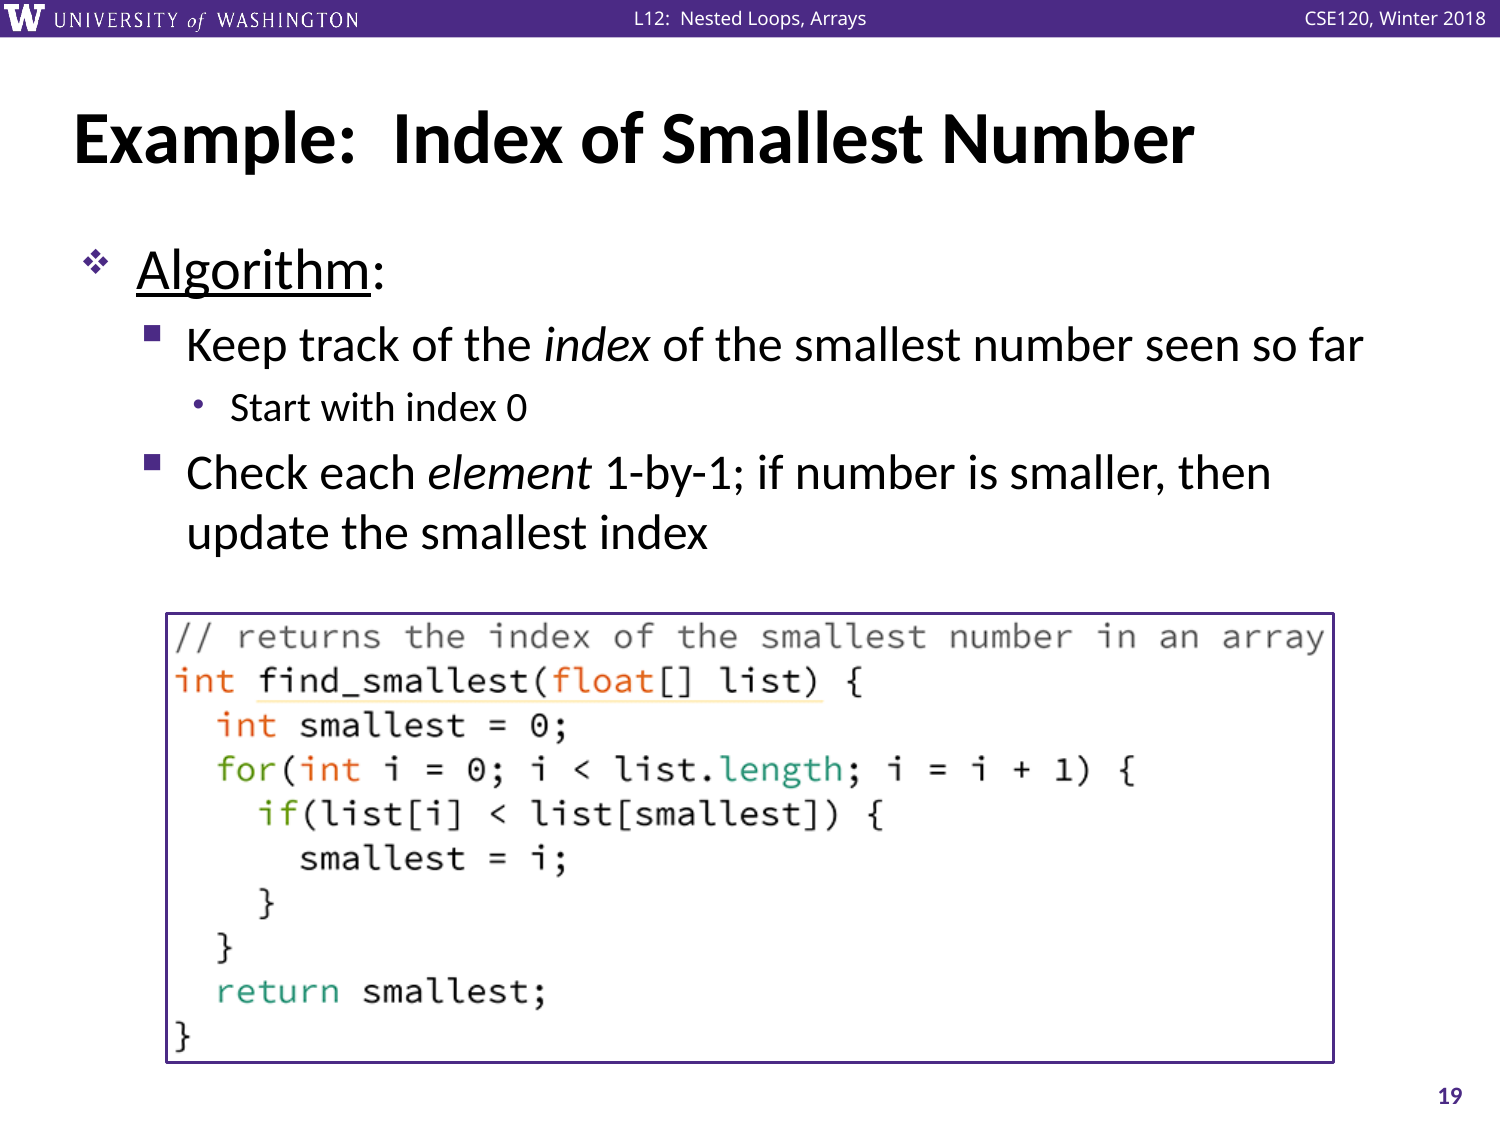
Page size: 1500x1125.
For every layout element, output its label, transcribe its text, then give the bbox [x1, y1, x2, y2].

picture [4, 4, 358, 32]
slide_number 19 [1400, 1065, 1500, 1125]
picture [167, 614, 1333, 1061]
list Algorithm: Keep track of the index of the smallest number seen so far Start with index 0 Check each element 1-by-1; if number is smaller, then update the smallest index [64, 223, 1438, 1040]
title Example: Index of Smallest Number [58, 71, 1438, 197]
